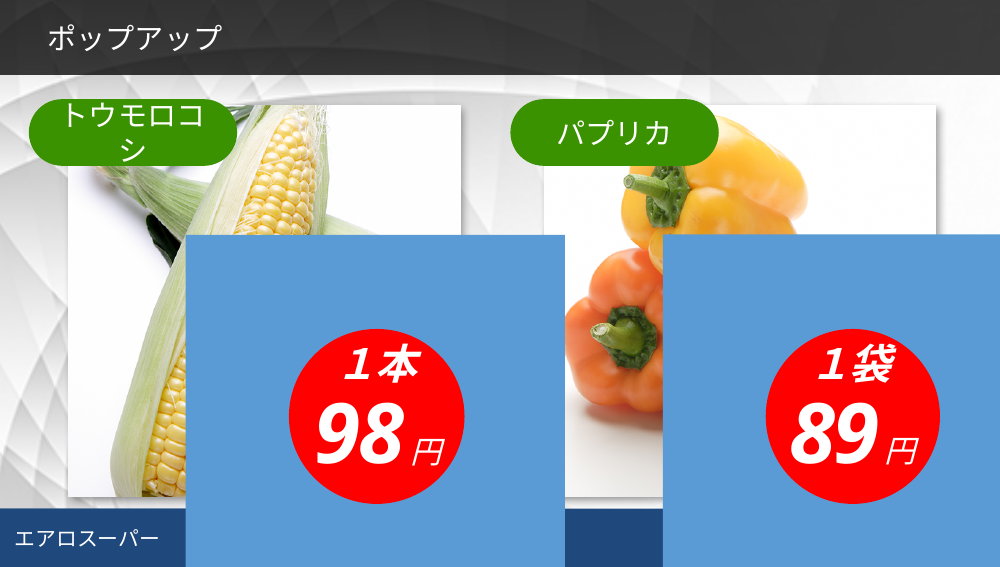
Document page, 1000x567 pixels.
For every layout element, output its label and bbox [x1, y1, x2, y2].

text_box [277, 328, 465, 504]
picture [0, 0, 1000, 567]
text_box [752, 328, 941, 504]
